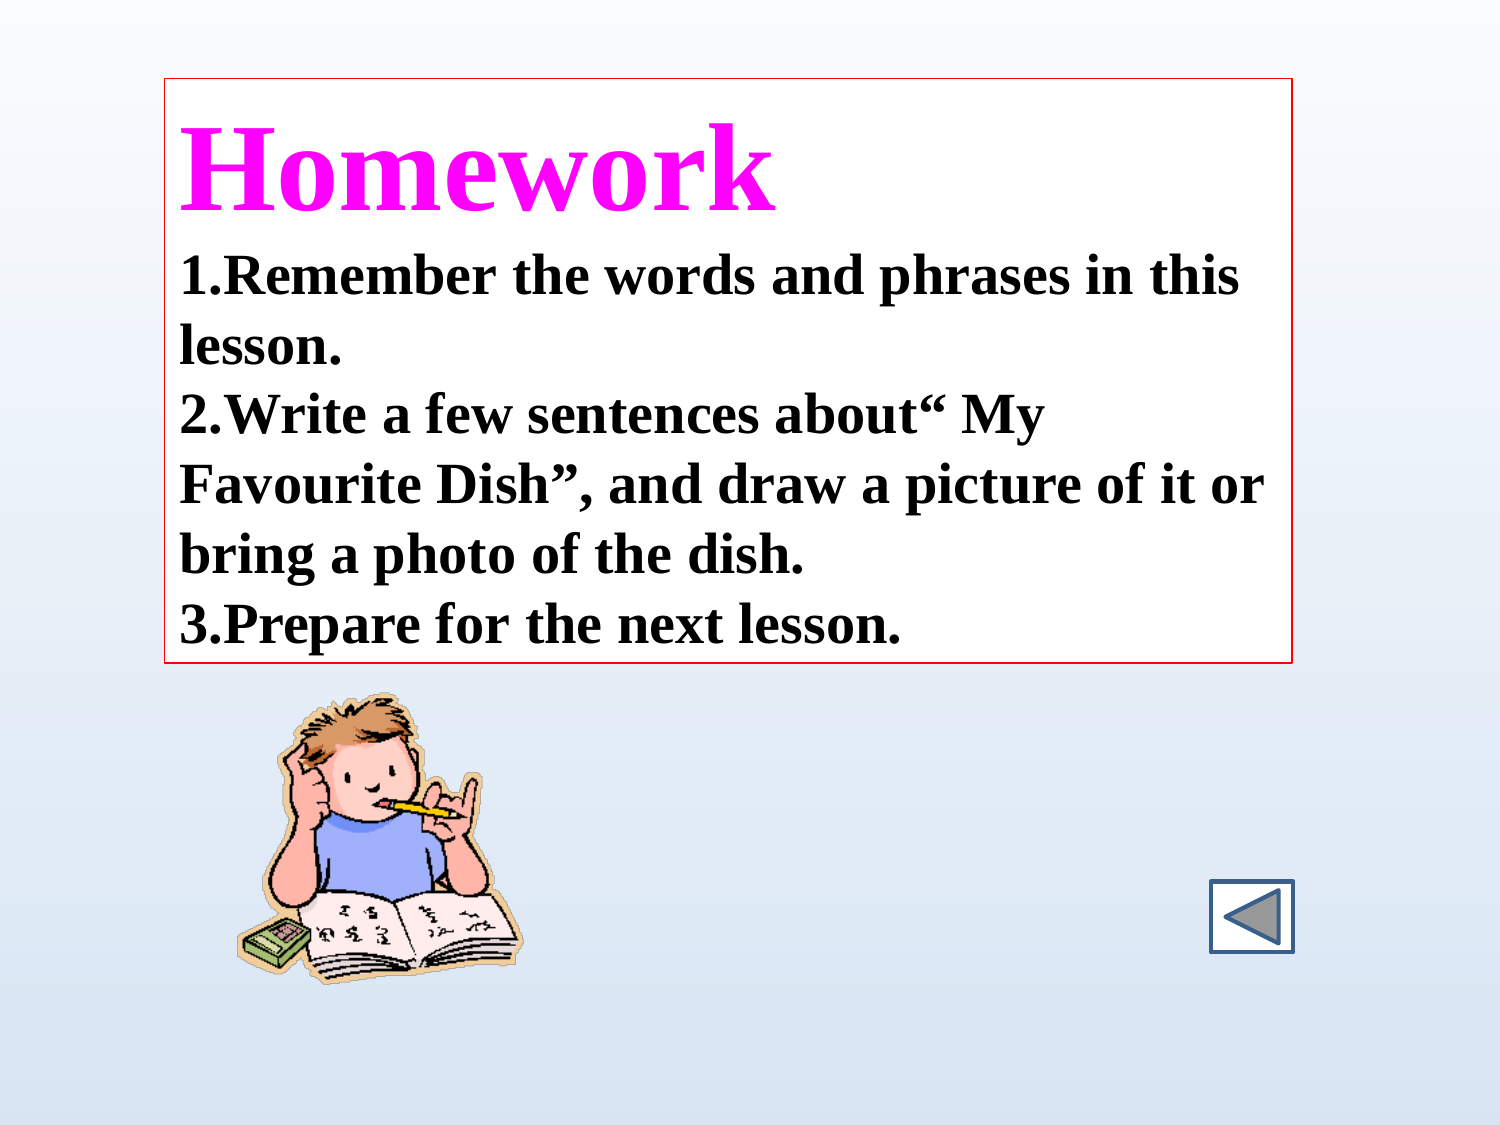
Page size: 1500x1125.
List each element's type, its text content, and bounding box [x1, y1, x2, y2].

text_box [1209, 879, 1295, 954]
picture [236, 689, 528, 990]
text_box Homework 1.Remember the words and phrases in this lesson. 2.Write a few sentences about“ My Favourite Dish”, and draw a picture of it or bring a photo of the dish. 3.Prepare for the next lesson. [164, 78, 1292, 663]
